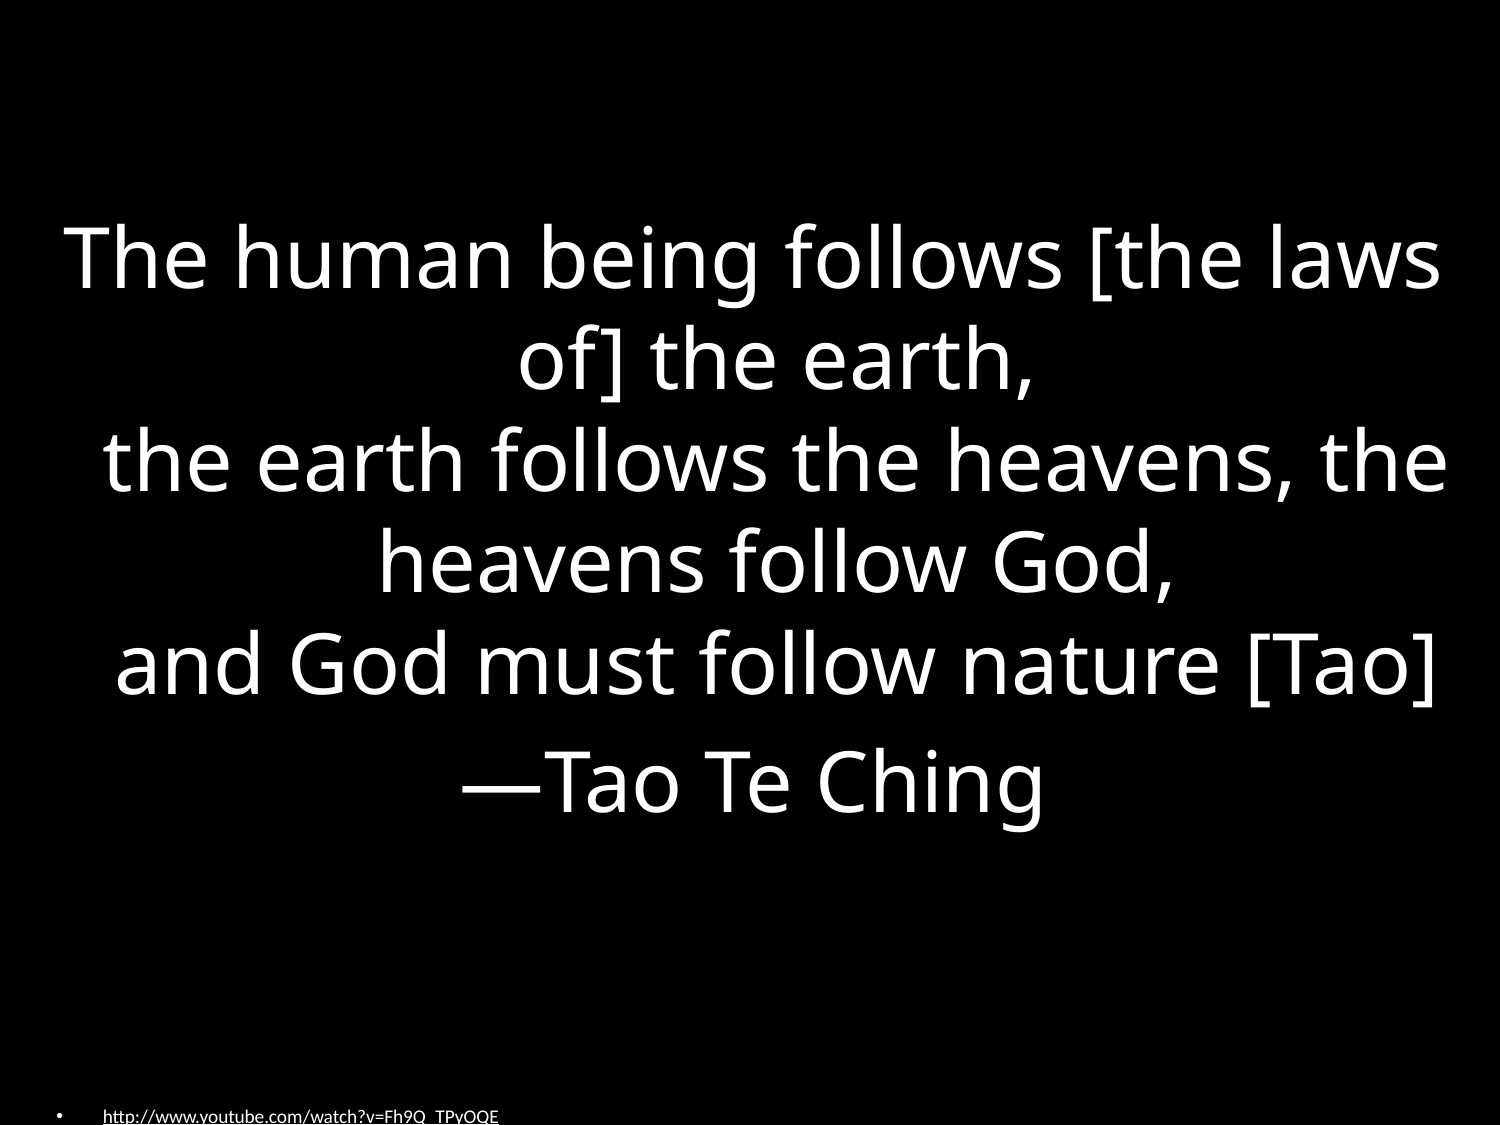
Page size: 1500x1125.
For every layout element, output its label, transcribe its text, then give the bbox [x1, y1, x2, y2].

list The human being follows [the laws of] the earth, the earth follows the heavens, the heavens follow God, and God must follow nature [Tao] ―Tao Te Ching http://www.youtube.com/watch?v=Fh9Q_TPyOQE [41, 78, 1467, 1125]
